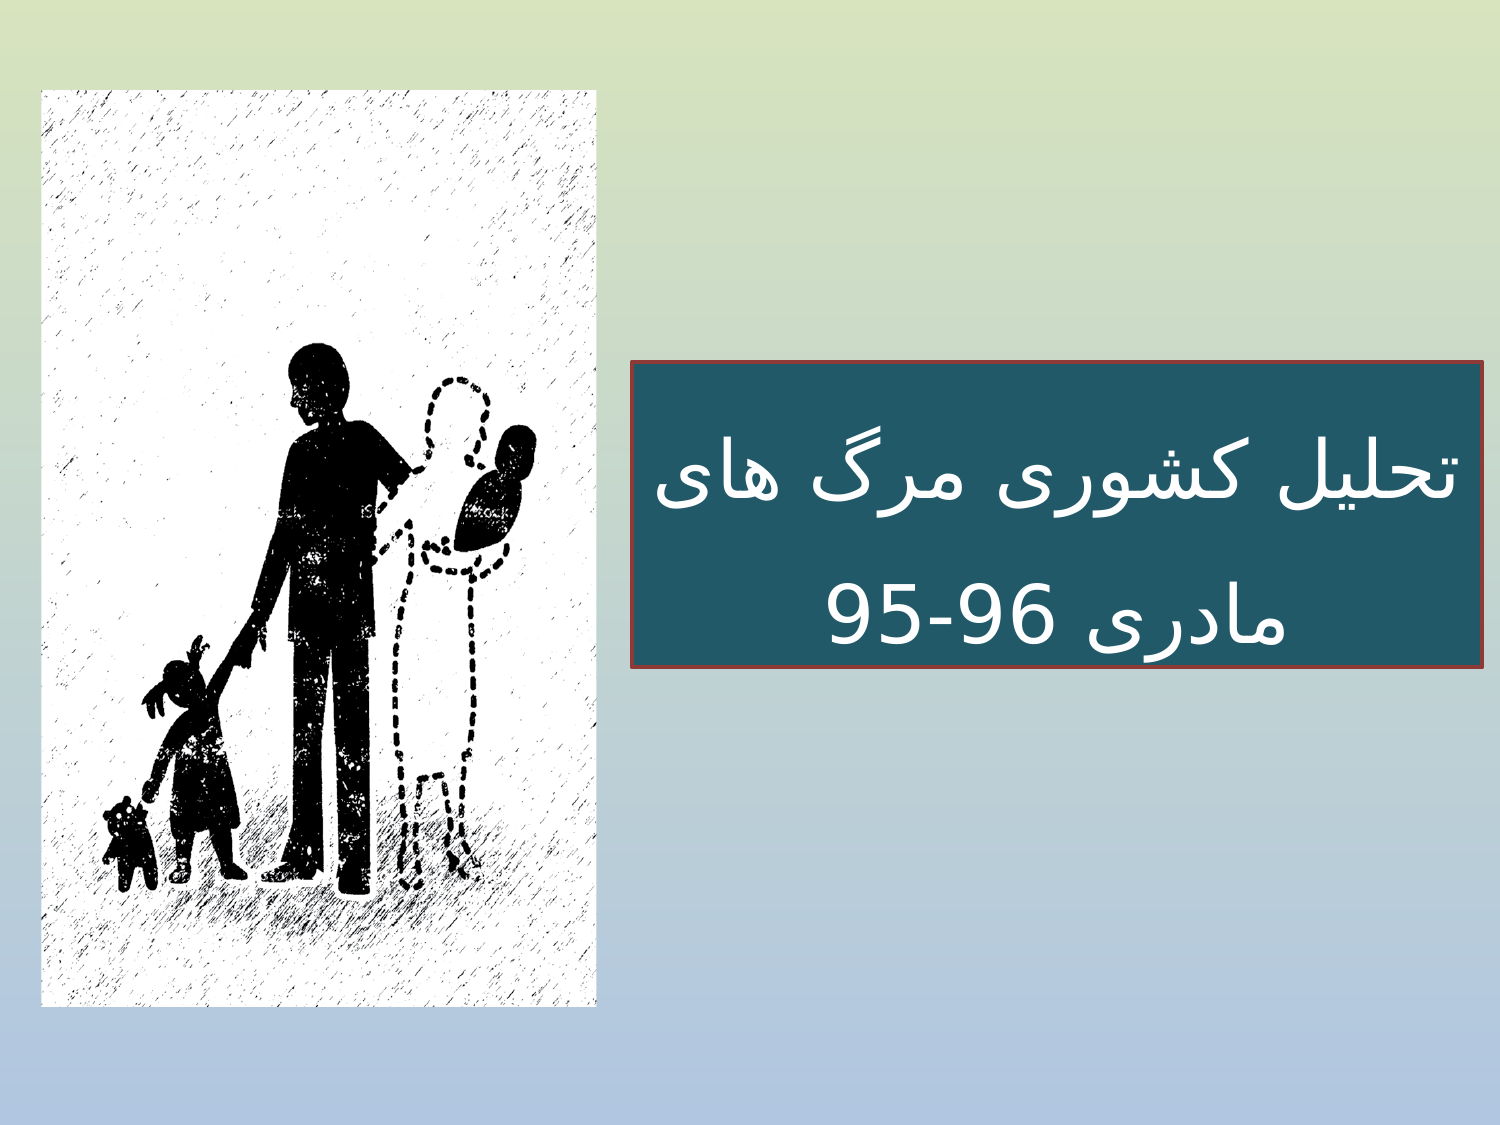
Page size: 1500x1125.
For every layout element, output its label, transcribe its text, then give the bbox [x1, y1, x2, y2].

picture [41, 89, 597, 1008]
title تحلیل کشوری مرگ های مادری 96-95 [630, 360, 1484, 669]
